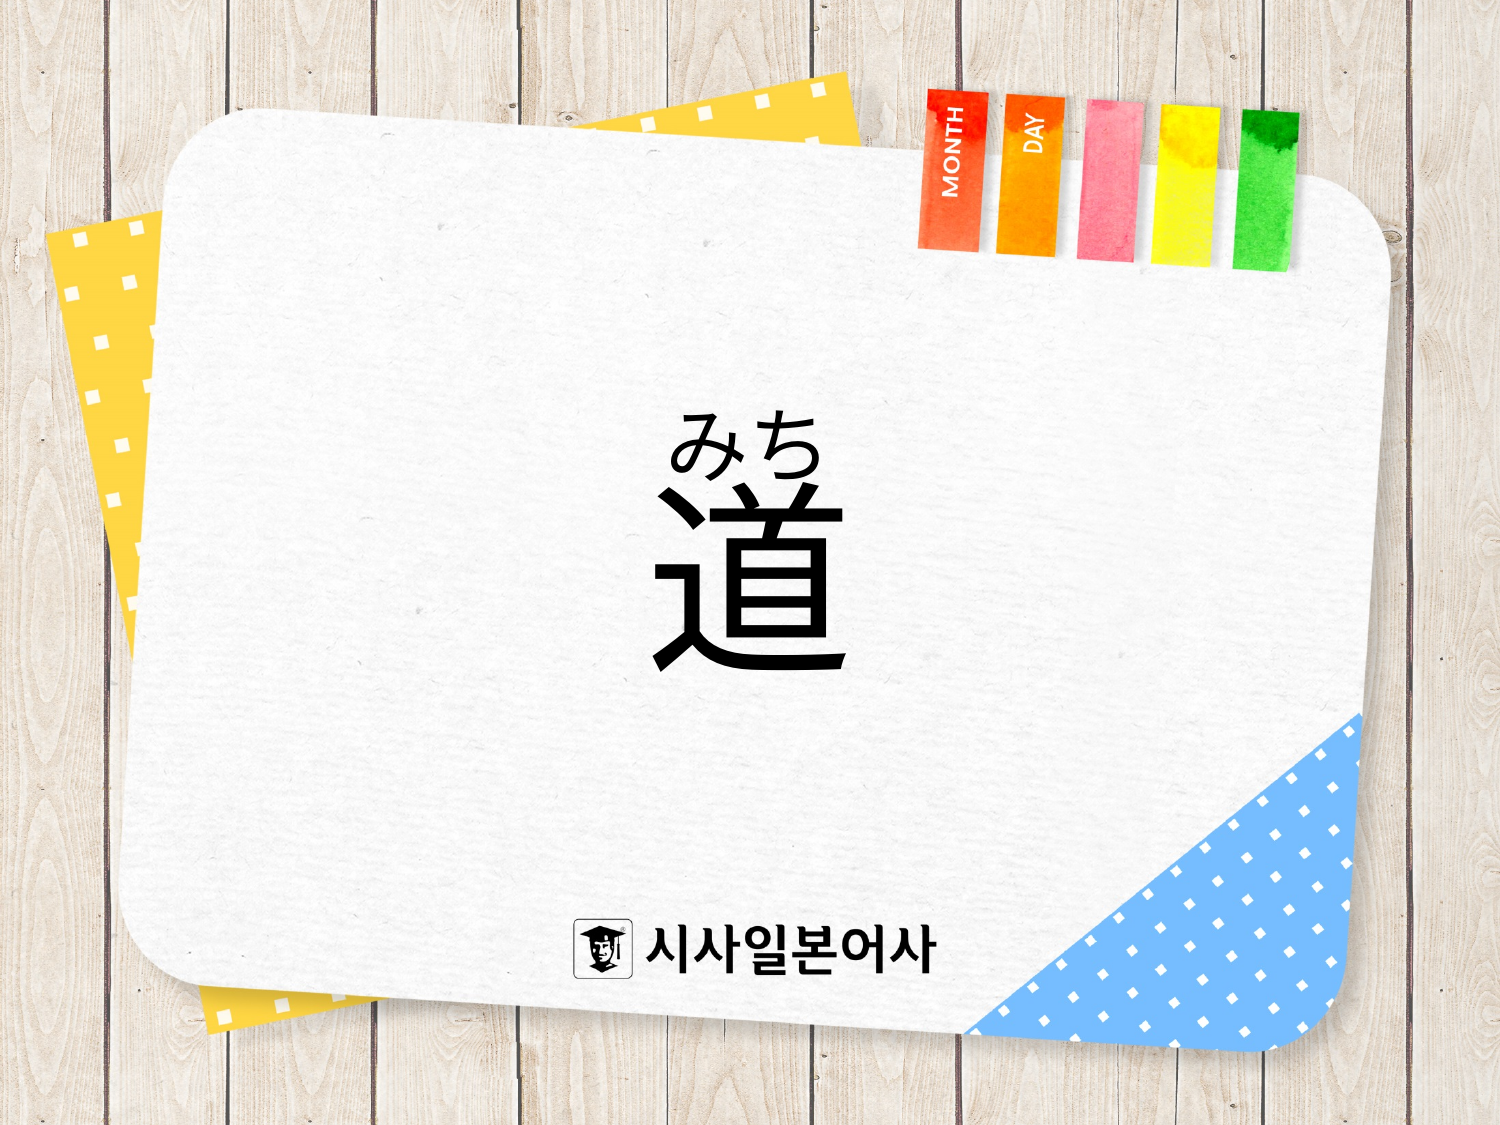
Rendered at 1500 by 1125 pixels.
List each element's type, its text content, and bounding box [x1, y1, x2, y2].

text_box みち [651, 385, 847, 501]
picture [0, 0, 1500, 1125]
title 道 [75, 338, 1425, 811]
